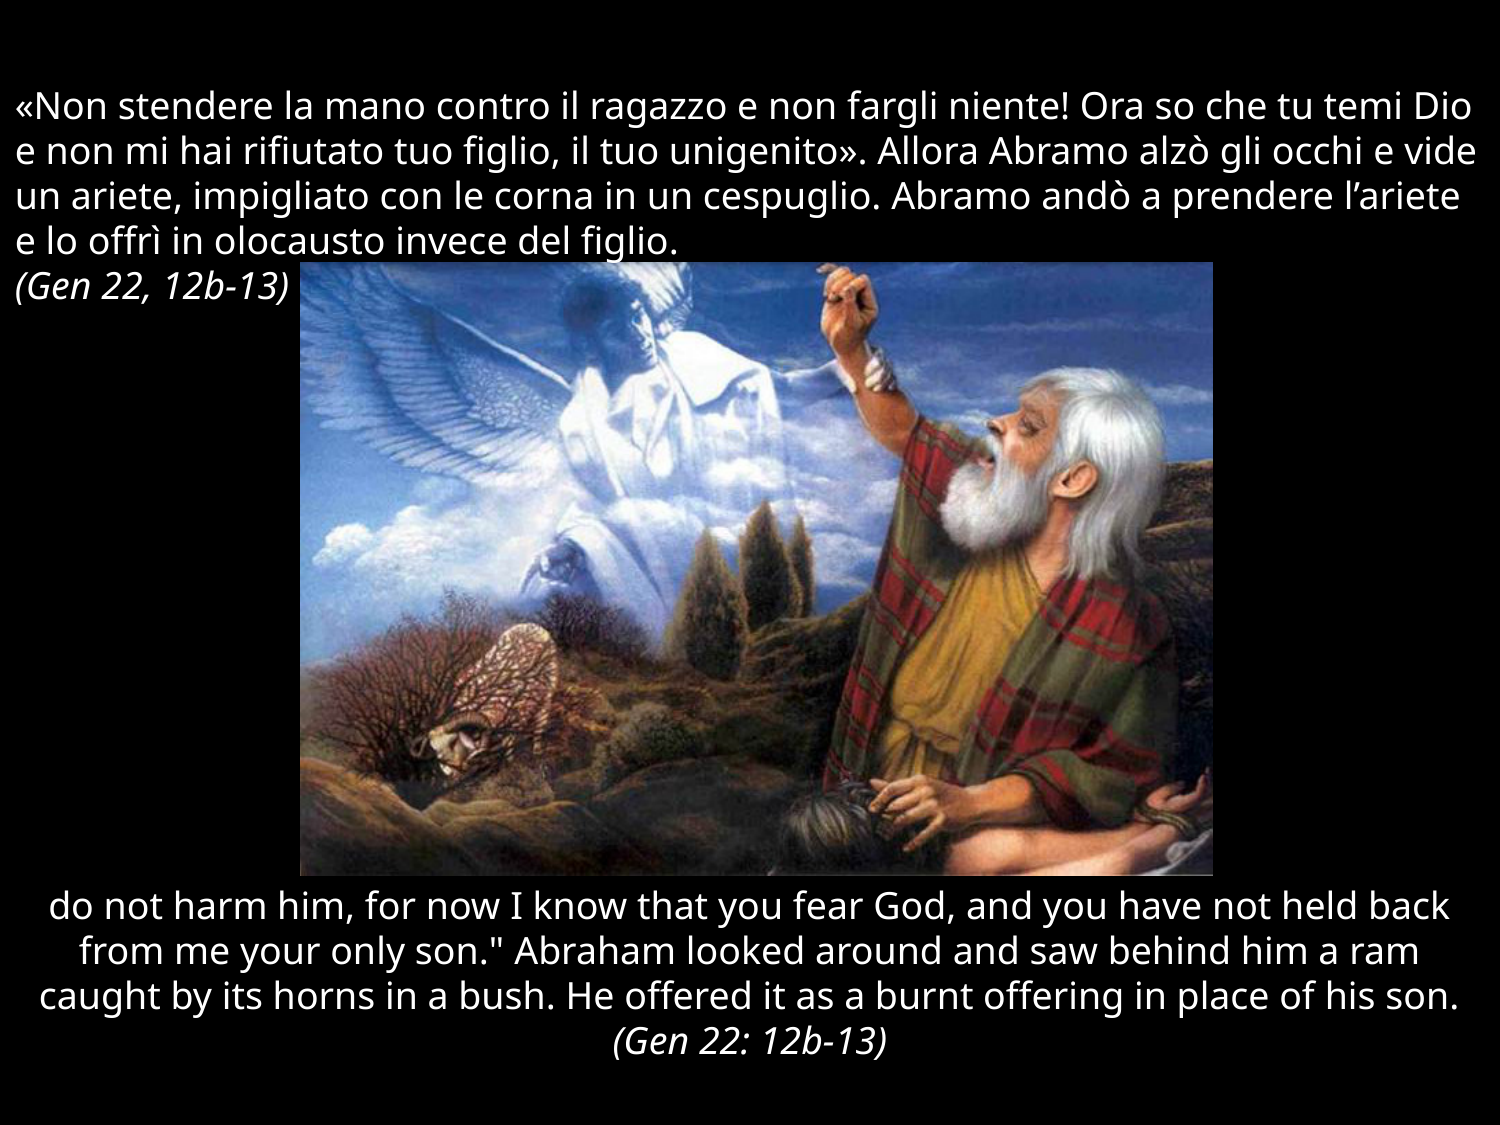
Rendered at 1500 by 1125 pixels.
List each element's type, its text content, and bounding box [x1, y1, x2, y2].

picture [299, 262, 1213, 876]
text_box do not harm him, for now I know that you fear God, and you have not held back from me your only son." Abraham looked around and saw behind him a ram caught by its horns in a bush. He offered it as a burnt offering in place of his son. (Gen 22: 12b-13) [0, 874, 1500, 1070]
text_box «Non stendere la mano contro il ragazzo e non fargli niente! Ora so che tu temi Dio e non mi hai rifiutato tuo figlio, il tuo unigenito». Allora Abramo alzò gli occhi e vide un ariete, impigliato con le corna in un cespuglio. Abramo andò a prendere l’ariete e lo offrì in olocausto invece del figlio. (Gen 22, 12b-13) [0, 74, 1500, 315]
